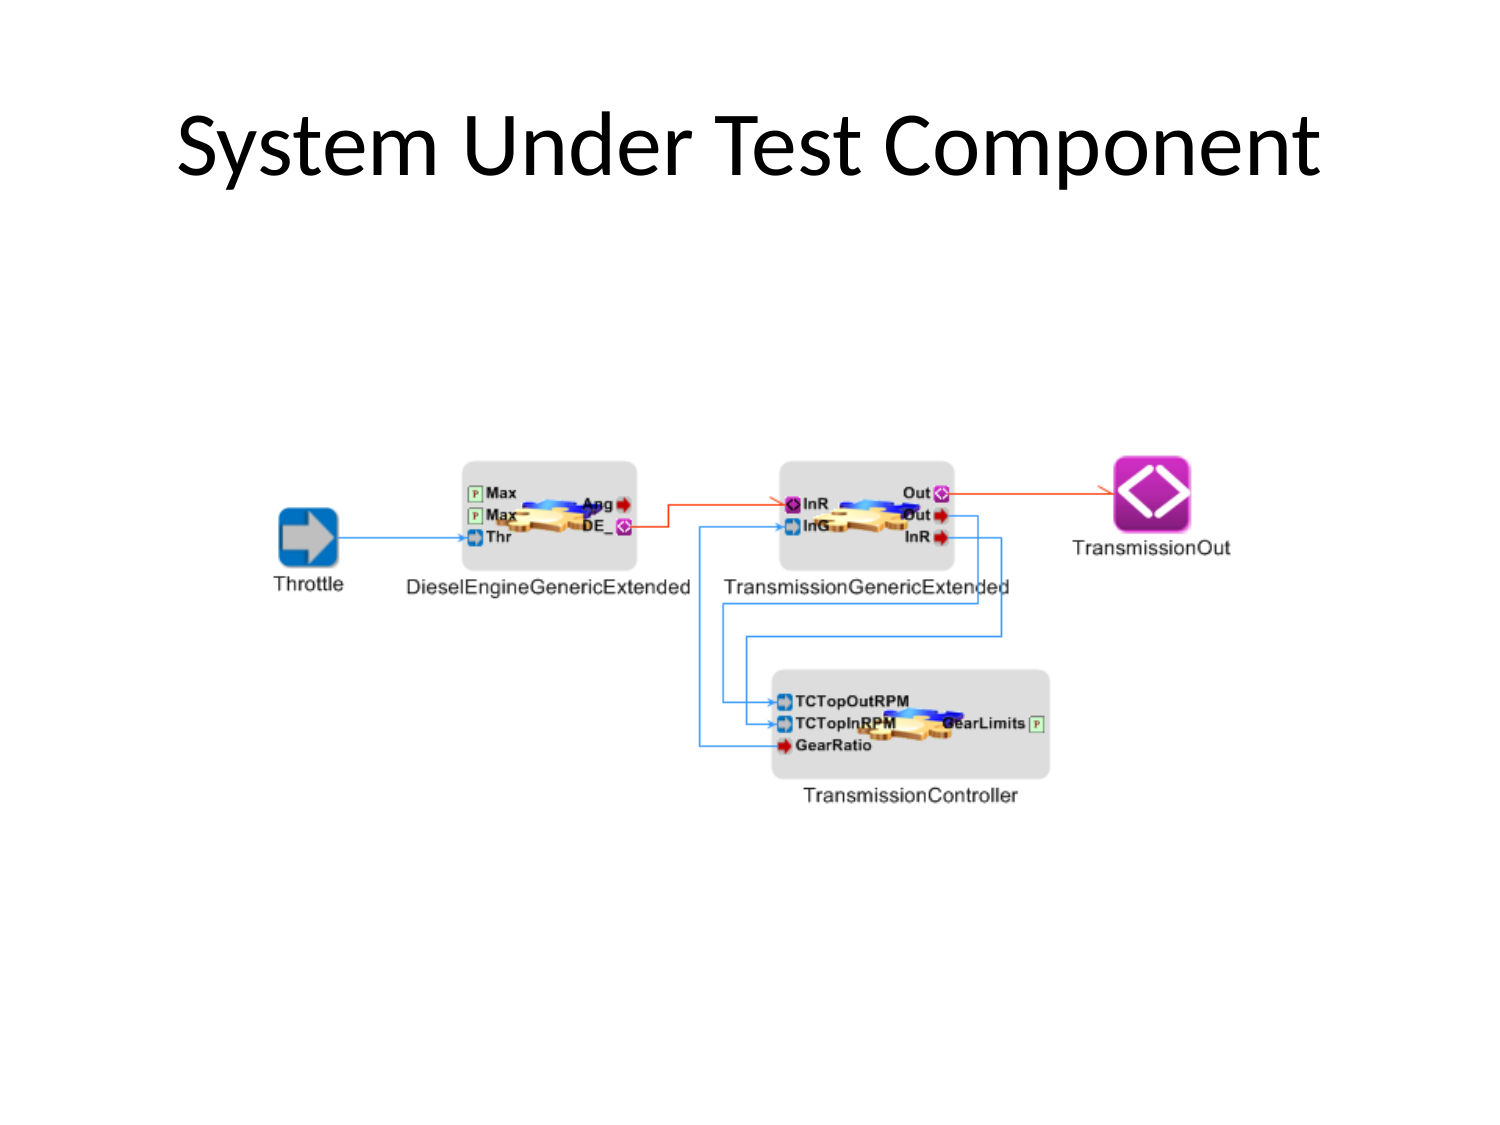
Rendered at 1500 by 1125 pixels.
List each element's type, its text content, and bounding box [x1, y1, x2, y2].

picture [252, 412, 1248, 835]
title System Under Test Component [75, 45, 1425, 233]
